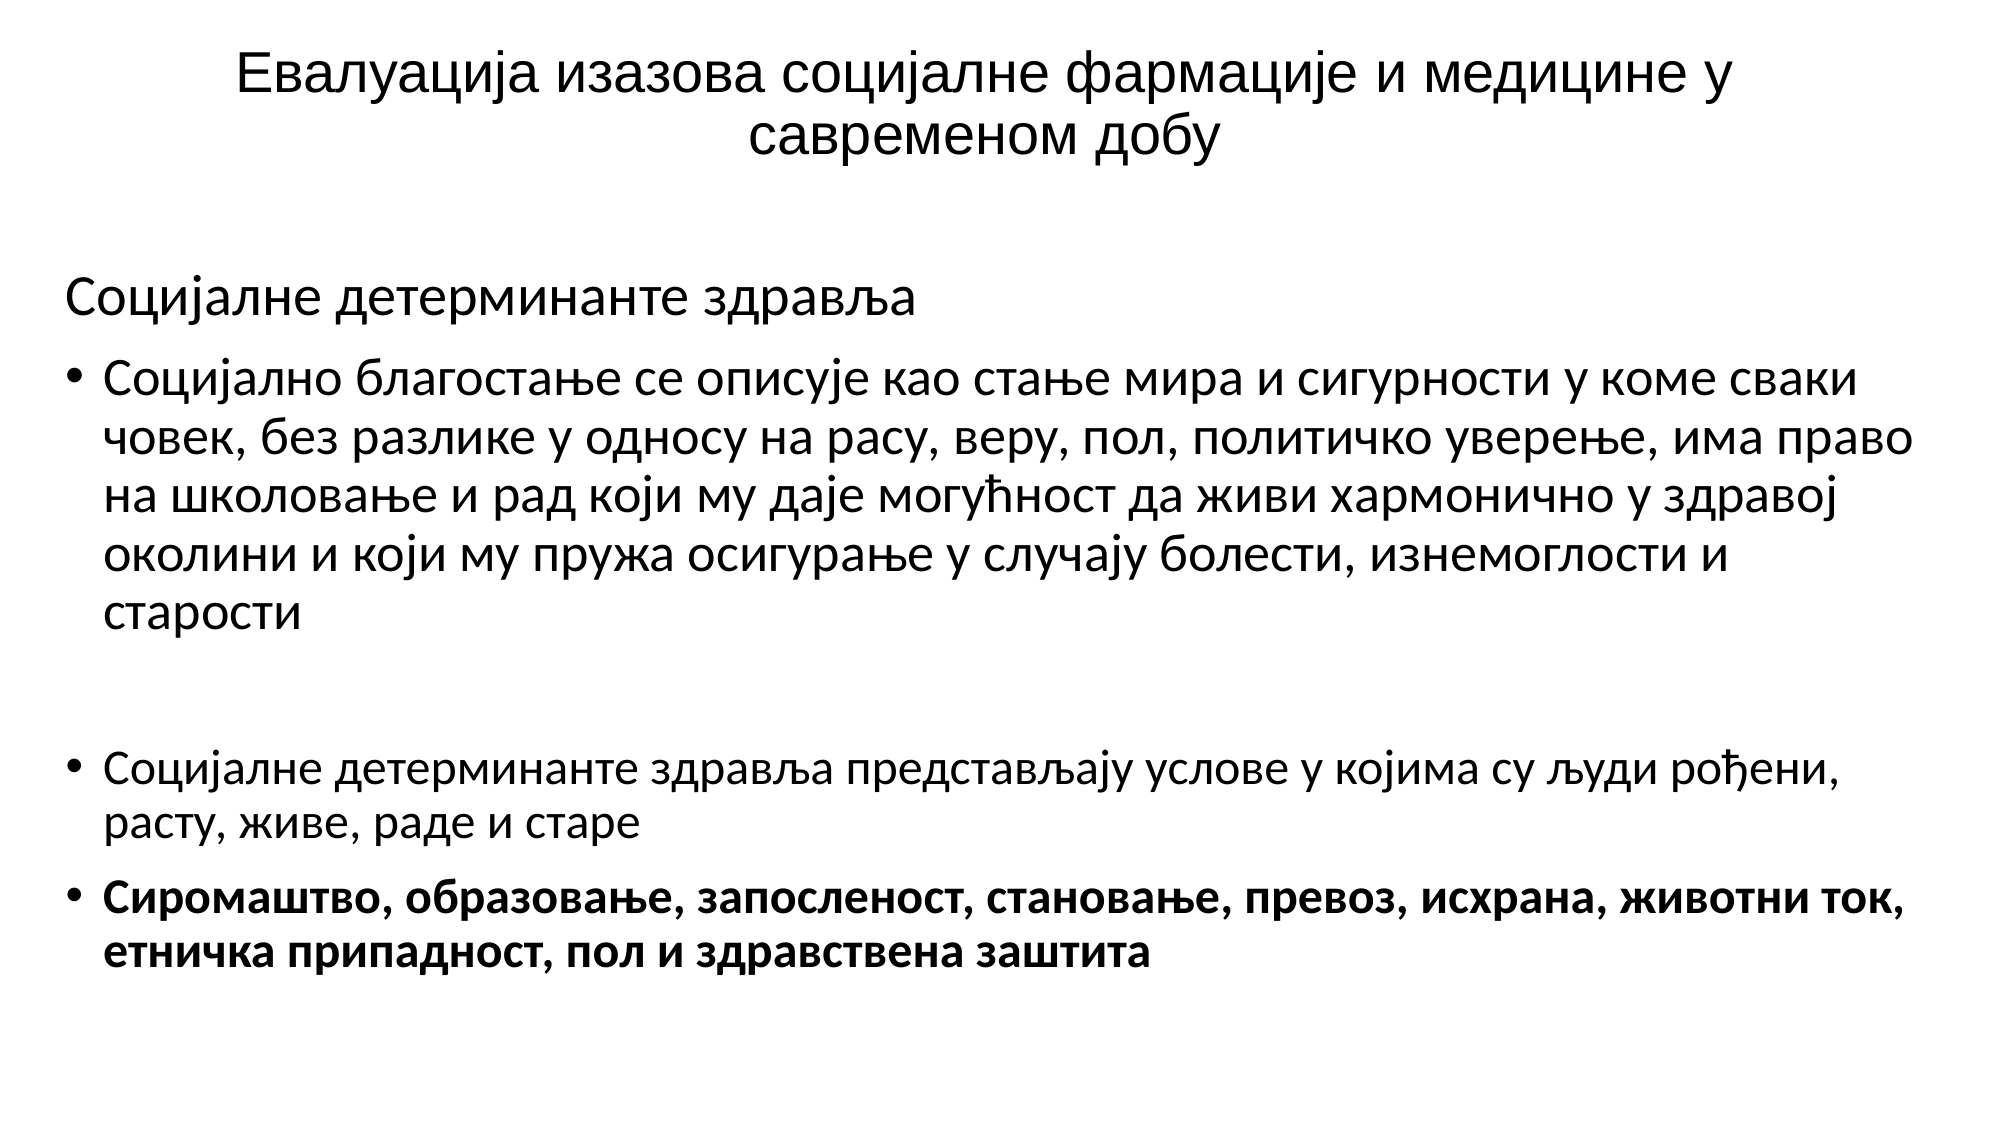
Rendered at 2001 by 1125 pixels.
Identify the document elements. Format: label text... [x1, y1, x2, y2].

list Социјалне детерминанте здравља Социјално благостање се описује као стање мира и сигурности у коме сваки човек, без разлике у односу на расу, веру, пол, политичко уверење, има право на школовање и рад који му даје могућност да живи хармонично у здравој околини и који му пружа осигурање у случају болести, изнемоглости и старости Социјалне детерминанте здравља представљају услове у којима су људи рођени, расту, живе, раде и старе Сиромаштво, образовање, запосленост, становање, превоз, исхрана, животни ток, етничка припадност, пол и здравствена заштита [50, 257, 1955, 1095]
title Евалуација изазова социјалне фармације и медицине у савременом добу [122, 35, 1848, 175]
